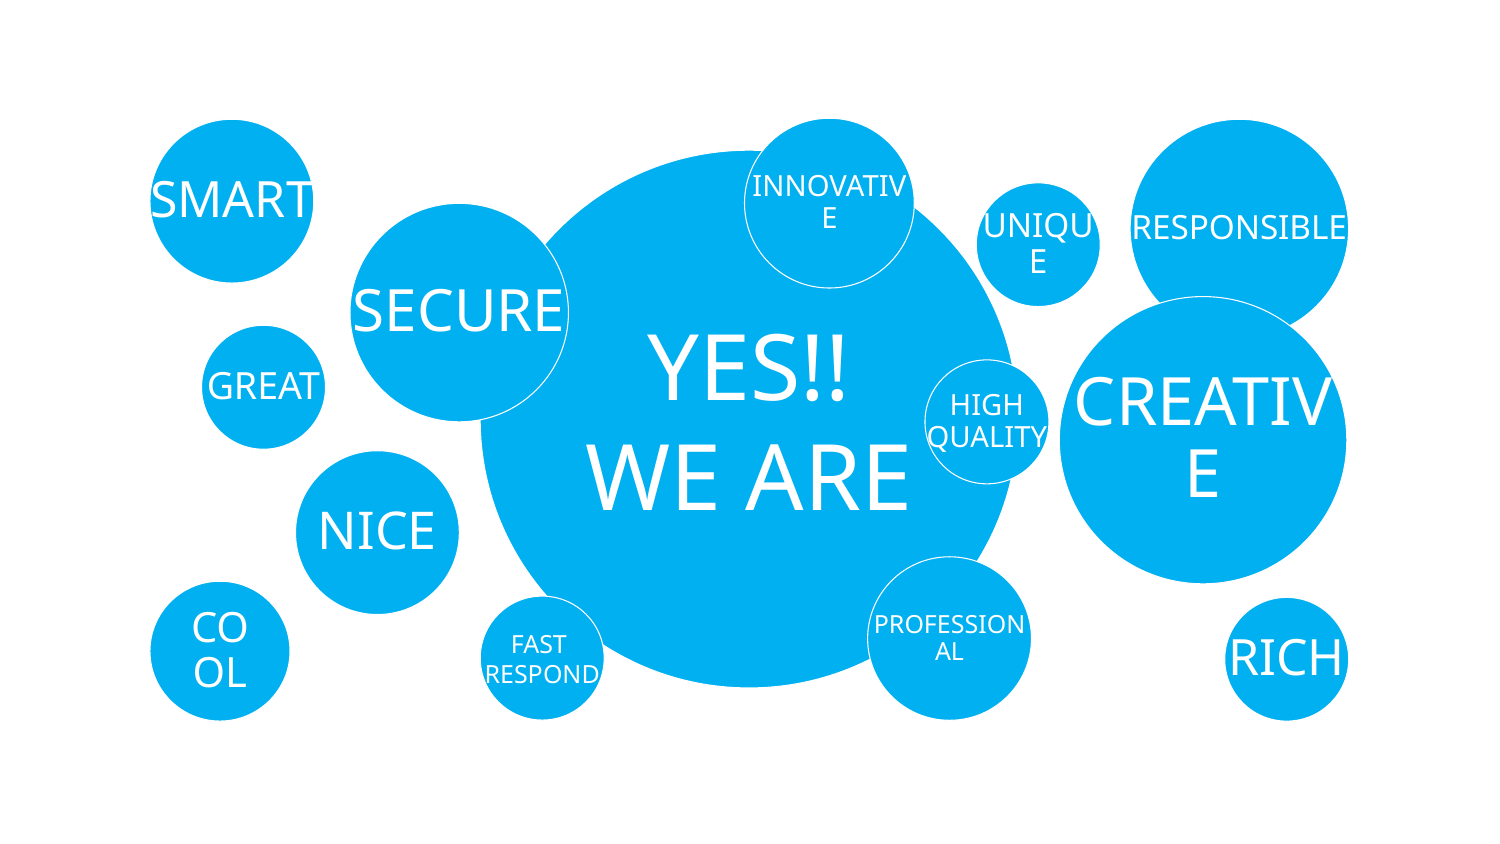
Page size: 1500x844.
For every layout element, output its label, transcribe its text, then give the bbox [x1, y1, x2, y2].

text_box RESPONSIBLE [1128, 117, 1351, 326]
text_box SECURE [347, 201, 571, 424]
text_box COOL [147, 579, 293, 724]
text_box CREATIVE [1057, 294, 1349, 586]
text_box INNOVATIVE [742, 116, 917, 291]
text_box NICE [293, 448, 462, 617]
text_box UNIQUE [974, 180, 1103, 309]
text_box SMART [147, 117, 316, 286]
text_box YES!! WE ARE [478, 148, 1015, 691]
text_box RICH [1222, 595, 1351, 724]
text_box FAST RESPOND [478, 594, 607, 723]
text_box HIGH QUALITY [922, 357, 1052, 486]
text_box GREAT [199, 323, 328, 452]
text_box PROFESSIONAL [865, 554, 1034, 723]
